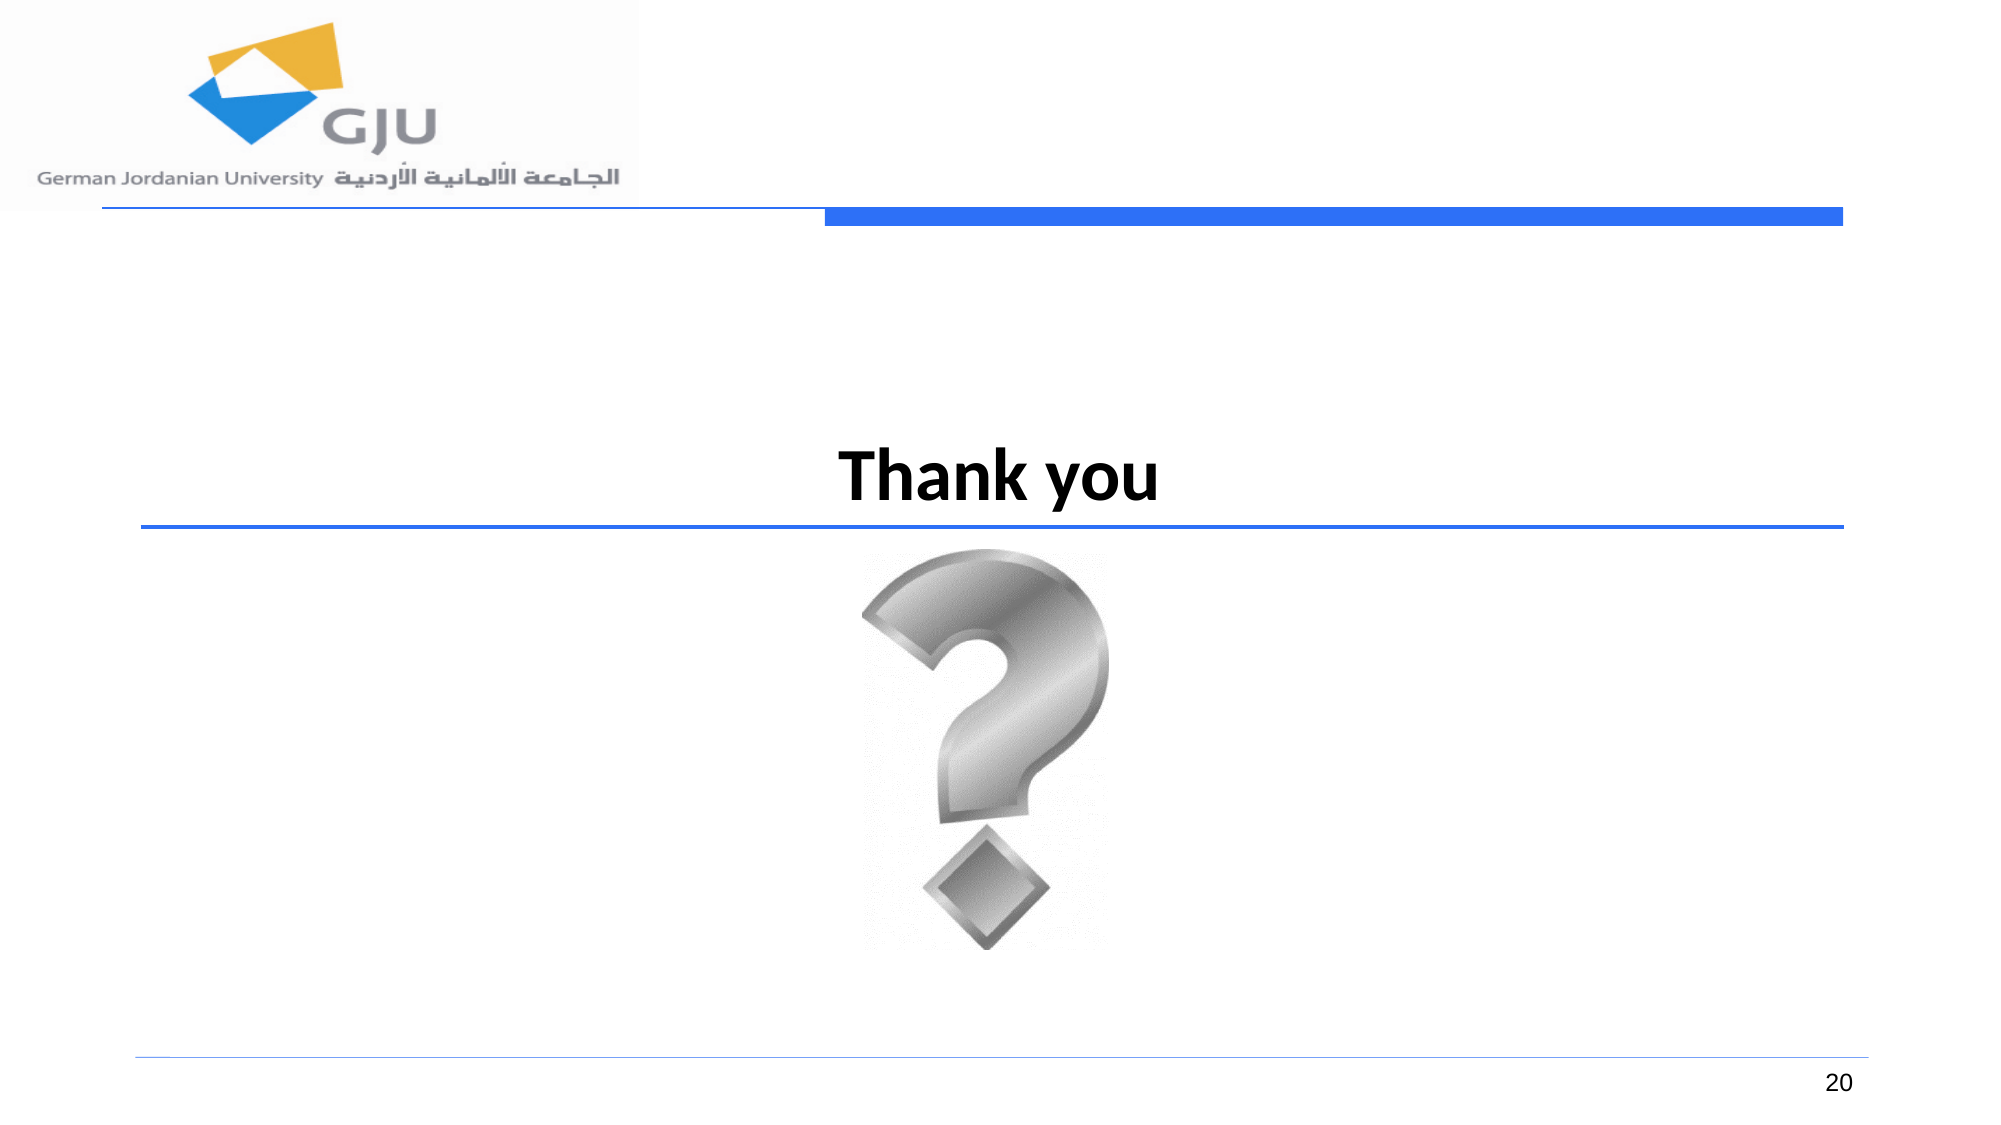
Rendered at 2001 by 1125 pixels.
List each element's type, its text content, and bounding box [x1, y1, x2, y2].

picture [0, 0, 639, 211]
title Thank you [362, 281, 1638, 523]
picture [862, 549, 1109, 951]
slide_number 20 [1434, 1058, 1869, 1105]
